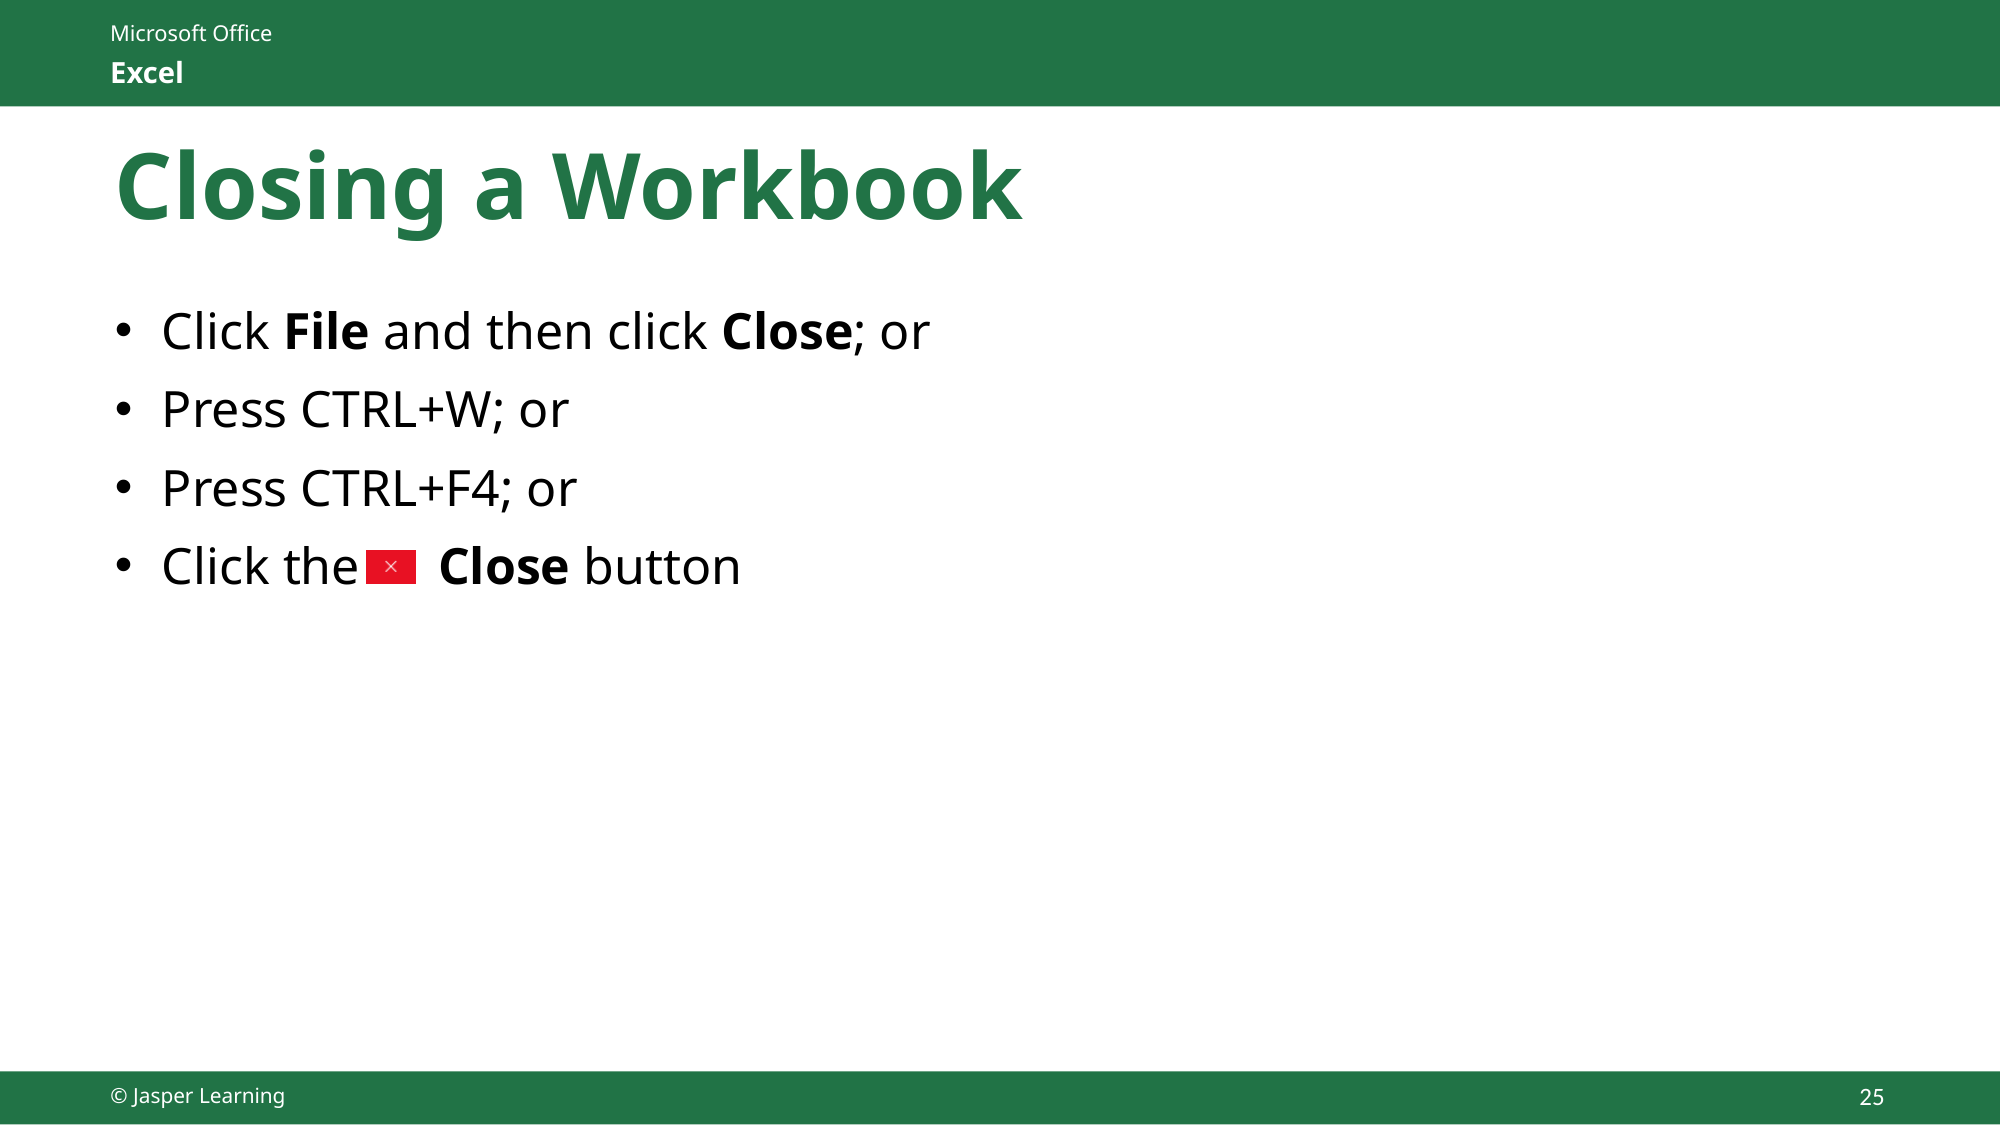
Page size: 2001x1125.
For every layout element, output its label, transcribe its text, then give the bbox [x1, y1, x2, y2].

list Click File and then click Close; or Press CTRL+W; or Press CTRL+F4; or Click the Close button [99, 283, 1900, 1026]
title Closing a Workbook [99, 118, 1866, 248]
slide_number 25 [1433, 1065, 1900, 1125]
footer © Jasper Learning [95, 1065, 729, 1125]
picture [366, 550, 416, 584]
